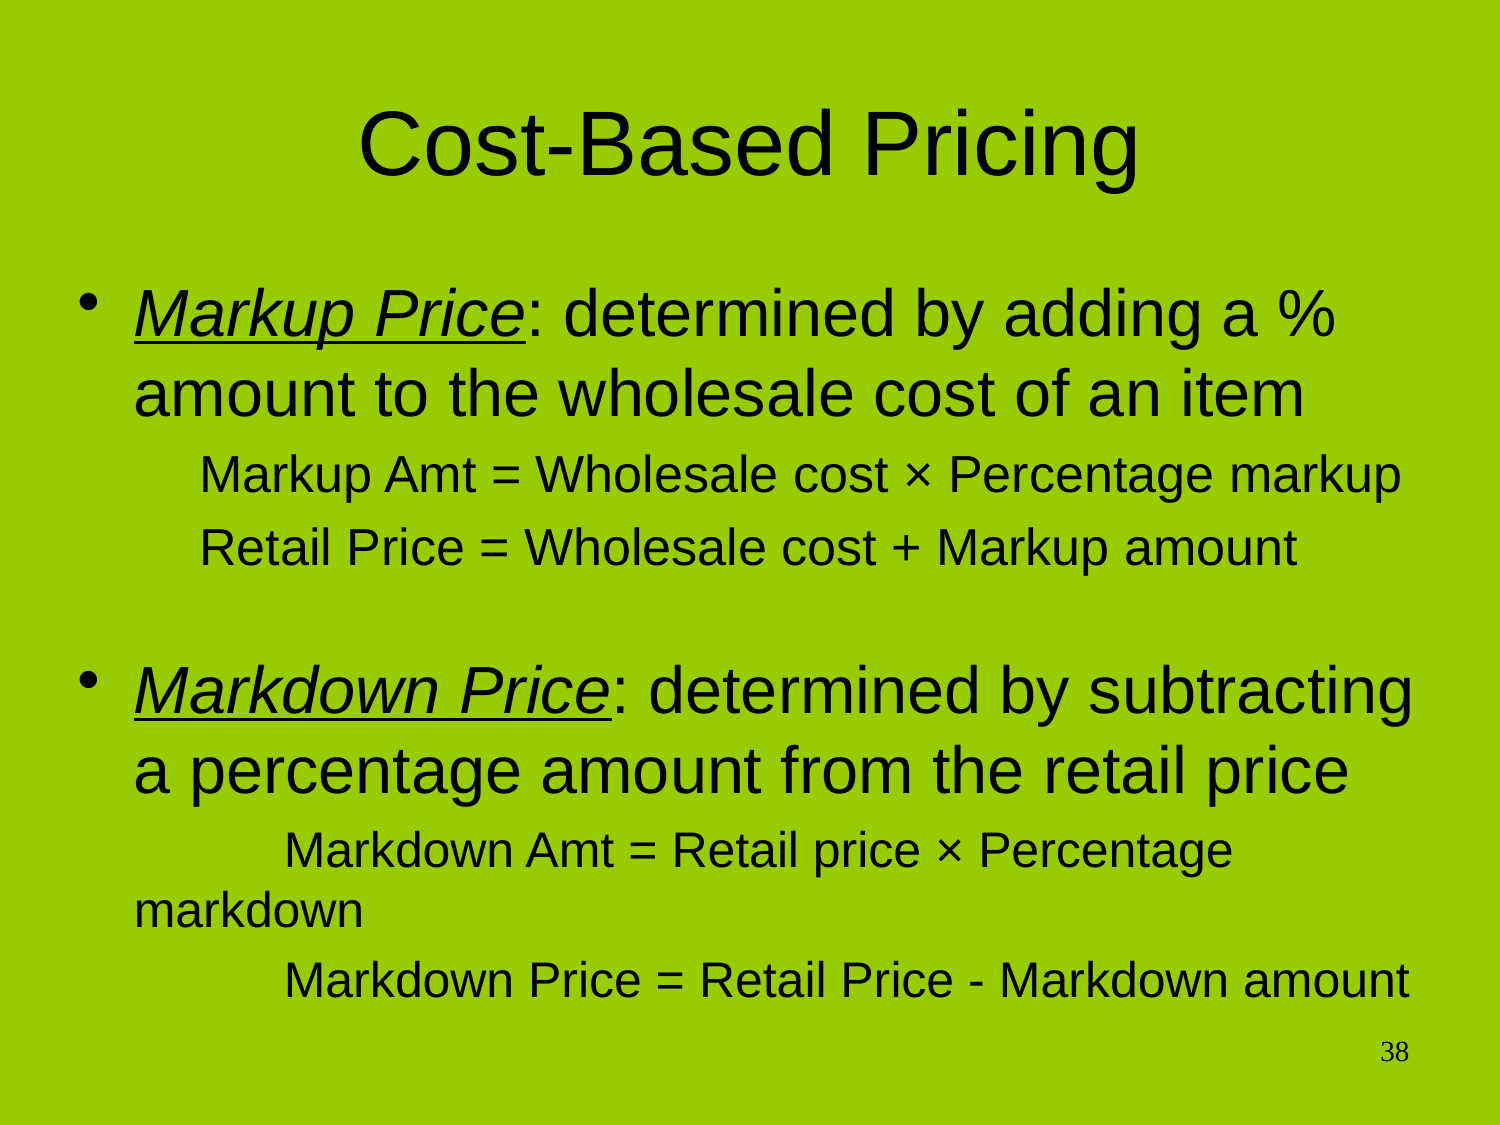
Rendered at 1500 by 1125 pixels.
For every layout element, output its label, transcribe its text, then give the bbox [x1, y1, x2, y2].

title Cost-Based Pricing [74, 44, 1426, 233]
list Markup Price: determined by adding a % amount to the wholesale cost of an item Markup Amt = Wholesale cost × Percentage markup Retail Price = Wholesale cost + Markup amount Markdown Price: determined by subtracting a percentage amount from the retail price Markdown Amt = Retail price × Percentage markdown Markdown Price = Retail Price - Markdown amount [62, 262, 1451, 1006]
slide_number 38 [1074, 1024, 1426, 1103]
